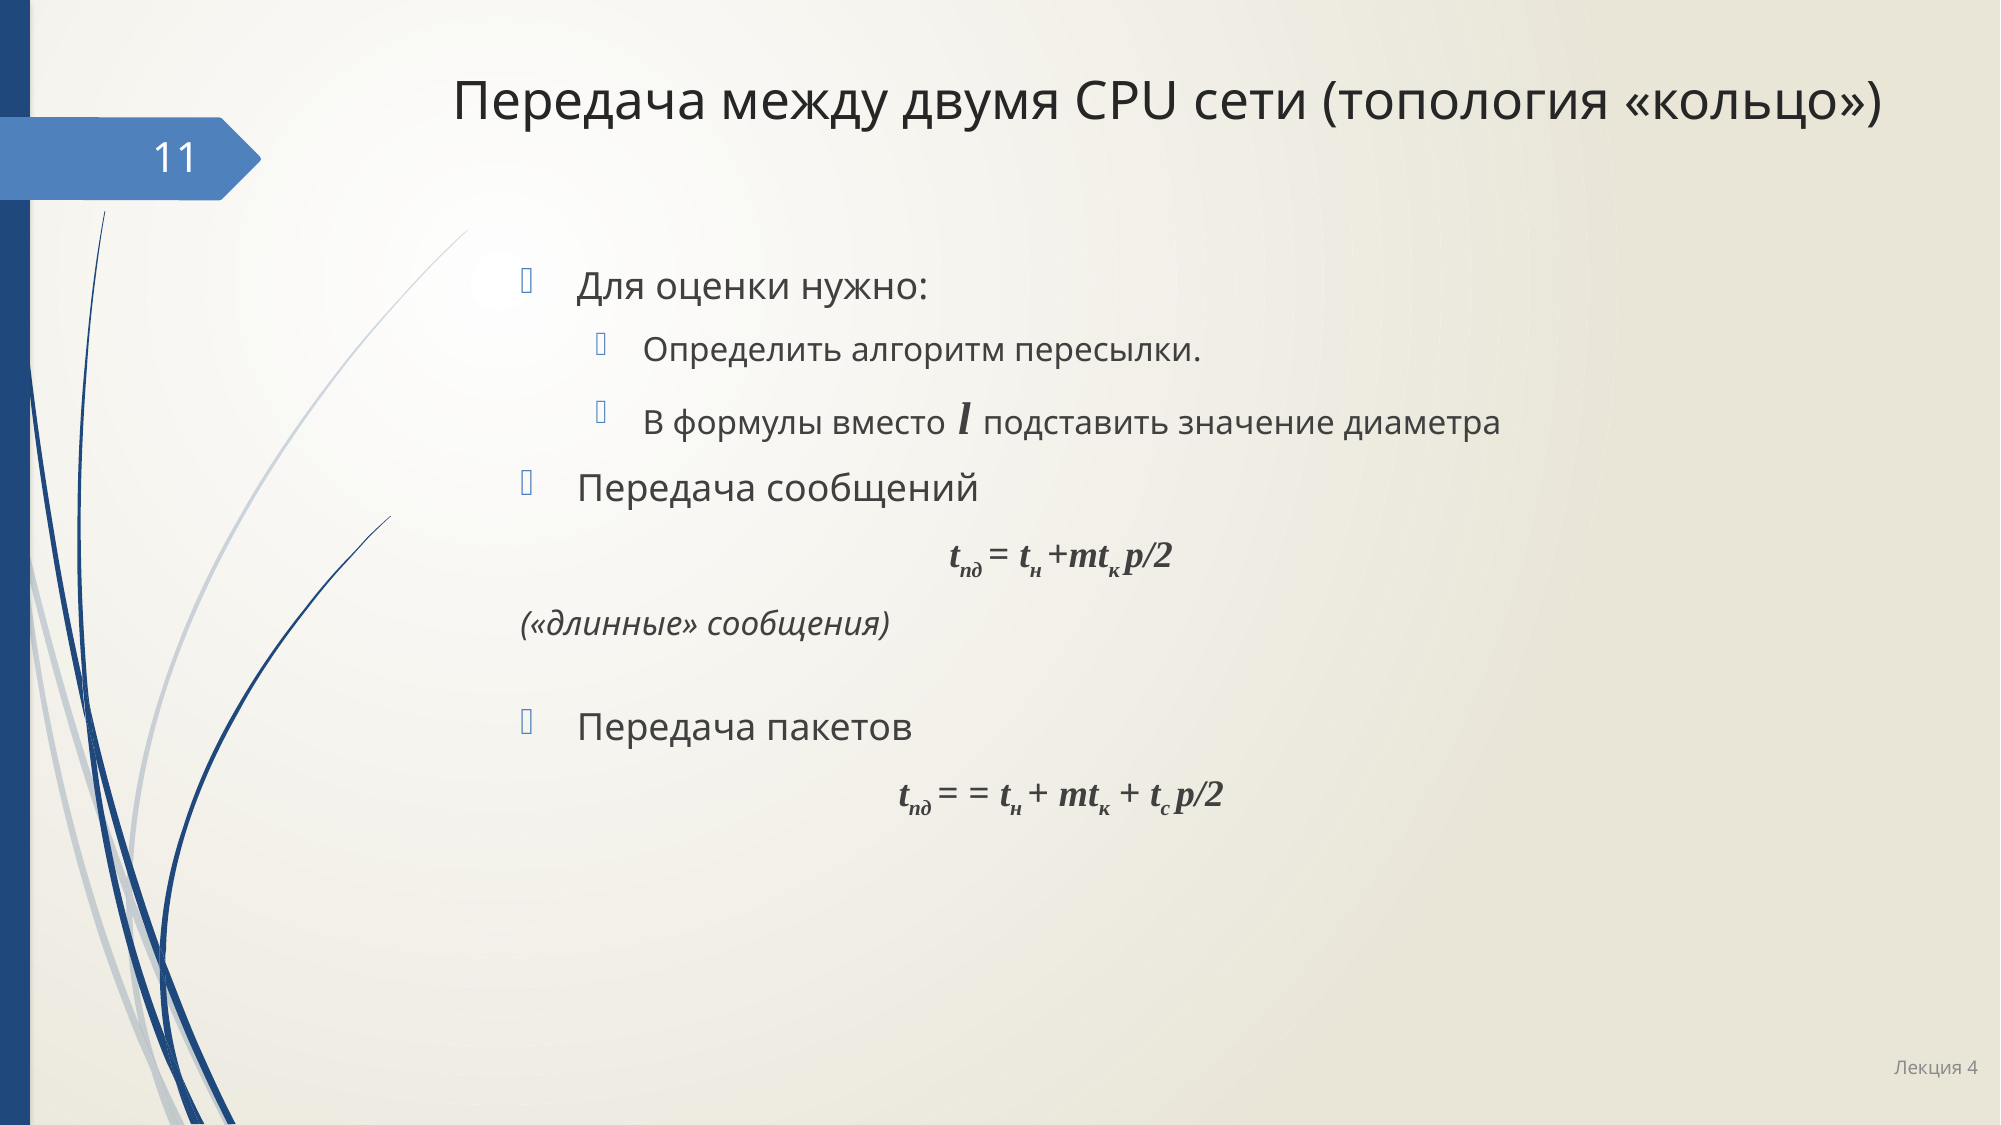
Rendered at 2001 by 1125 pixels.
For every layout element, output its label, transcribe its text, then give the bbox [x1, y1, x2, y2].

title Передача между двумя CPU сети (топология «кольцо») [437, 58, 1900, 200]
footer Лекция 4 [1879, 1038, 2000, 1099]
slide_number 11 [87, 129, 216, 190]
list Для оценки нужно: Определить алгоритм пересылки. В формулы вместо l подставить значение диаметра Передача сообщений tпд = tн +mtк p/2 («длинные» сообщения) Передача пакетов tпд = = tн + mtк + tс p/2 [505, 254, 1617, 920]
